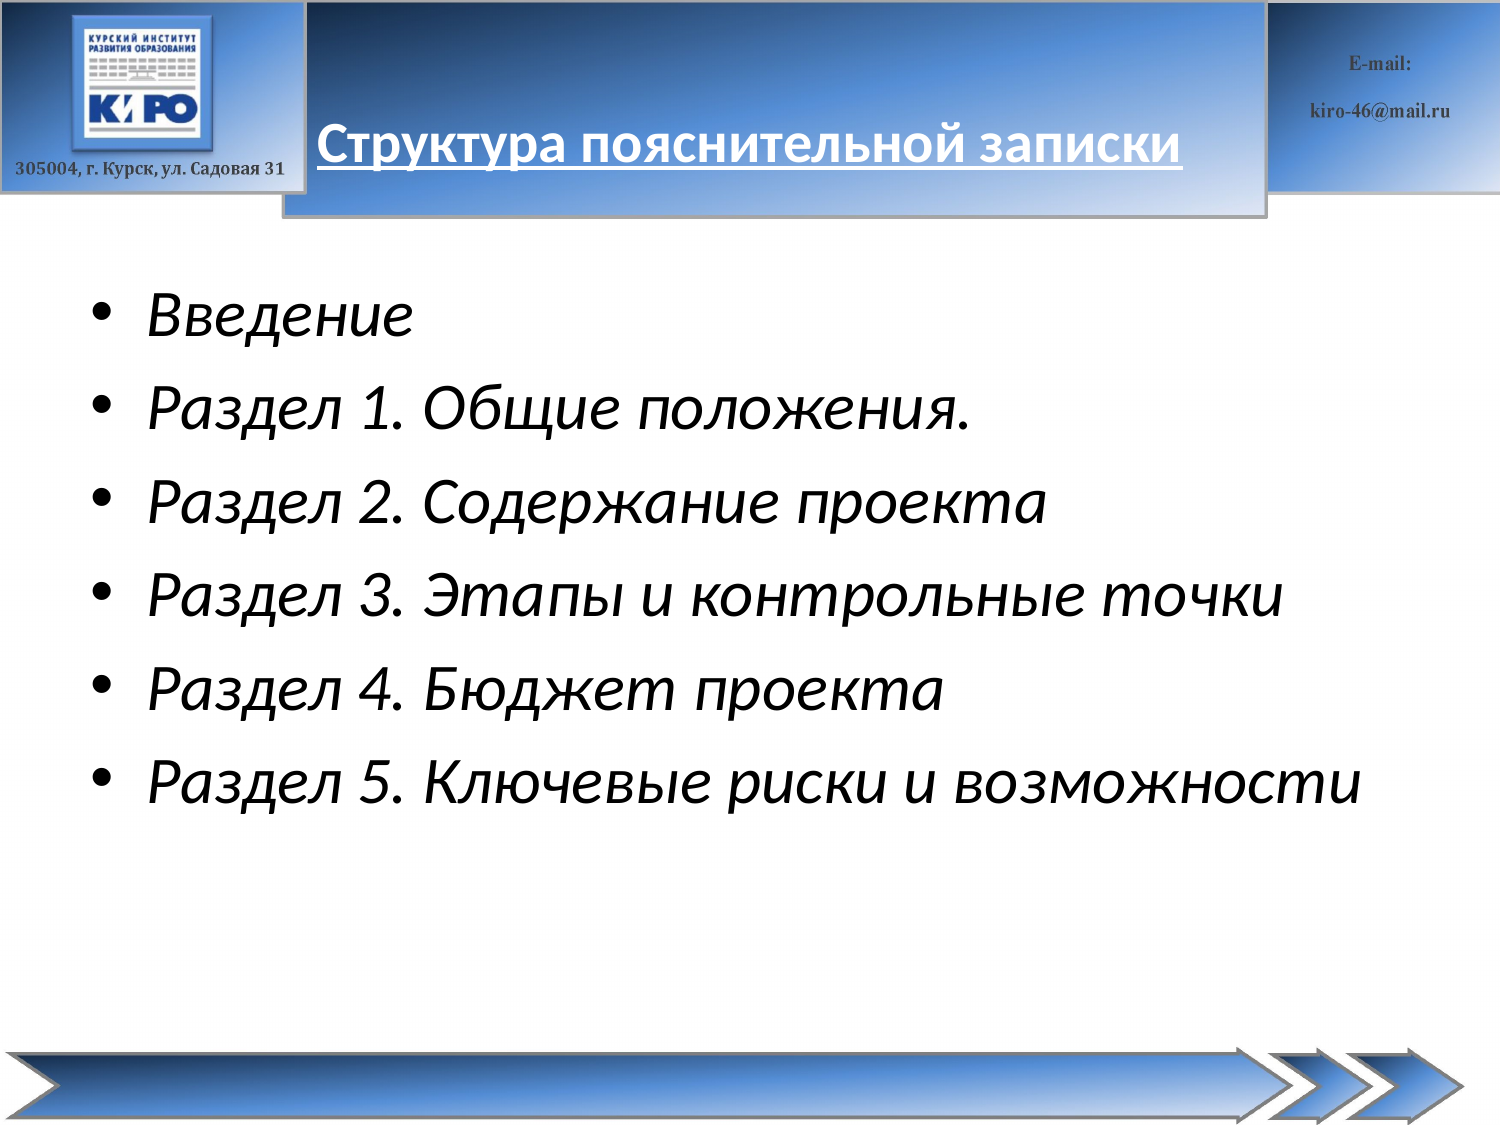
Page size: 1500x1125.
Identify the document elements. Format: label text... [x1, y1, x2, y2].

picture [0, 0, 1500, 1125]
list Введение Раздел 1. Общие положения. Раздел 2. Содержание проекта Раздел 3. Этапы и контрольные точки Раздел 4. Бюджет проекта Раздел 5. Ключевые риски и возможности [75, 262, 1425, 1005]
title Структура пояснительной записки [75, 45, 1425, 233]
